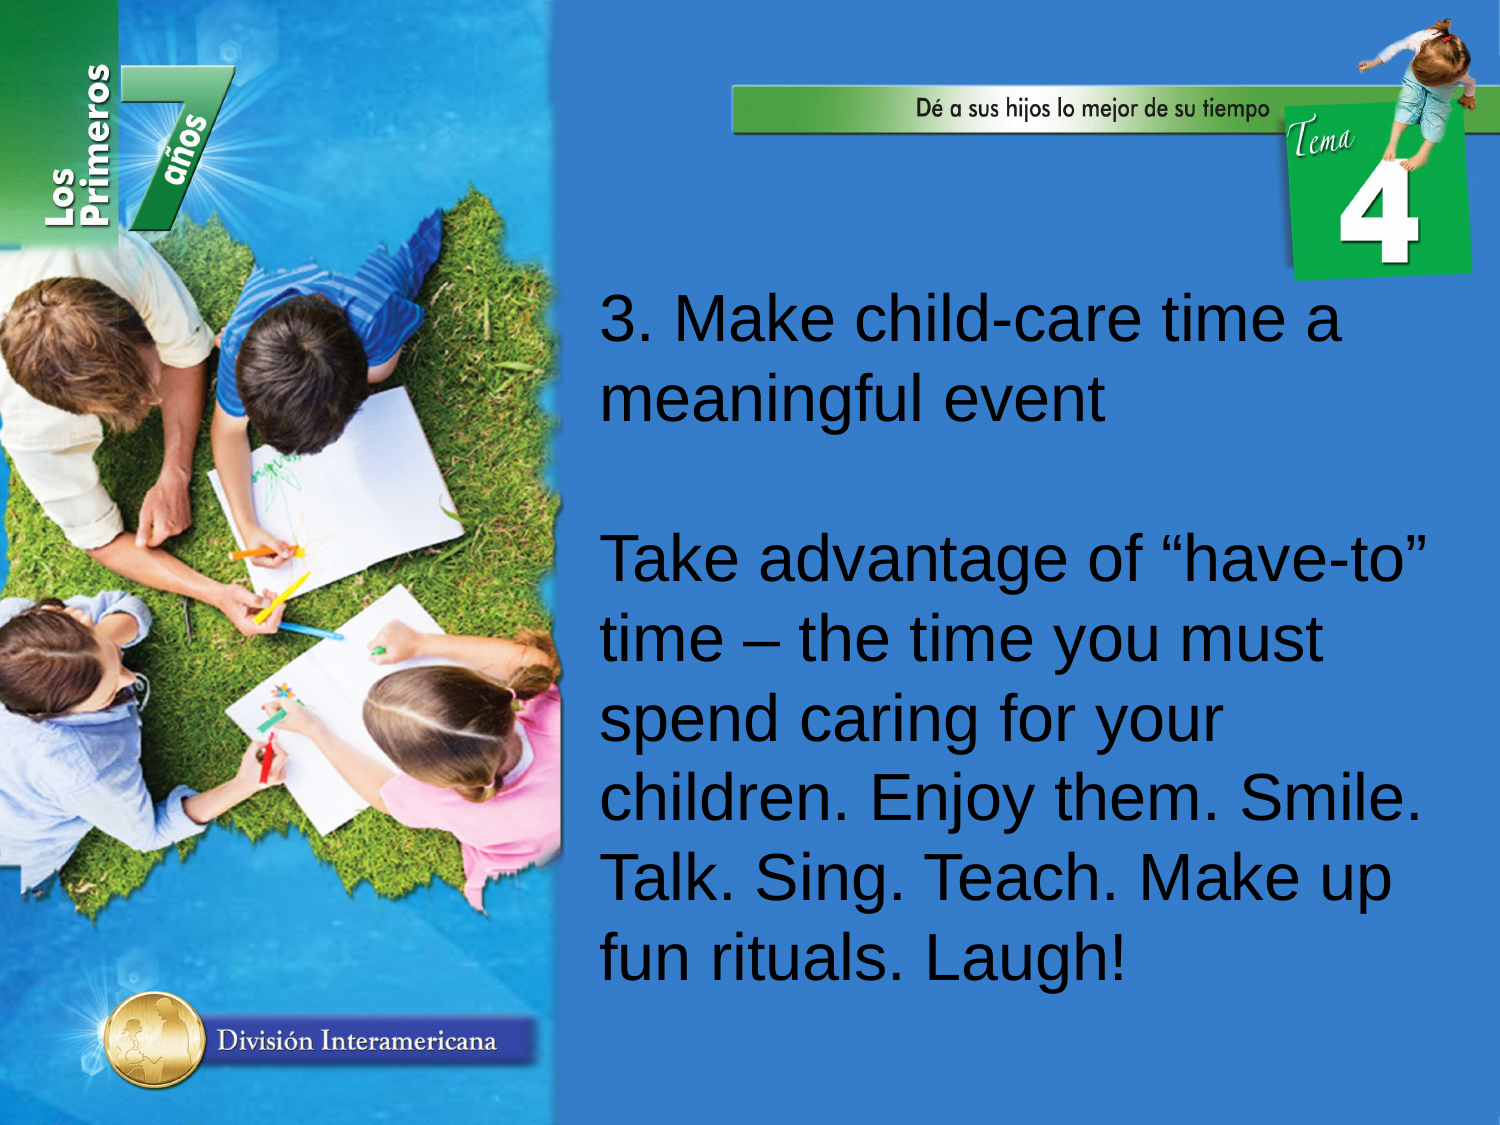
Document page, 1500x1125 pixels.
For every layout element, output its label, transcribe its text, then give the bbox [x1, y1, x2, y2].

text_box 3. Make child-care time a meaningful event Take advantage of “have-to” time – the time you must spend caring for your children. Enjoy them. Smile. Talk. Sing. Teach. Make up fun rituals. Laugh! [584, 267, 1447, 1002]
picture [0, 0, 1500, 1125]
